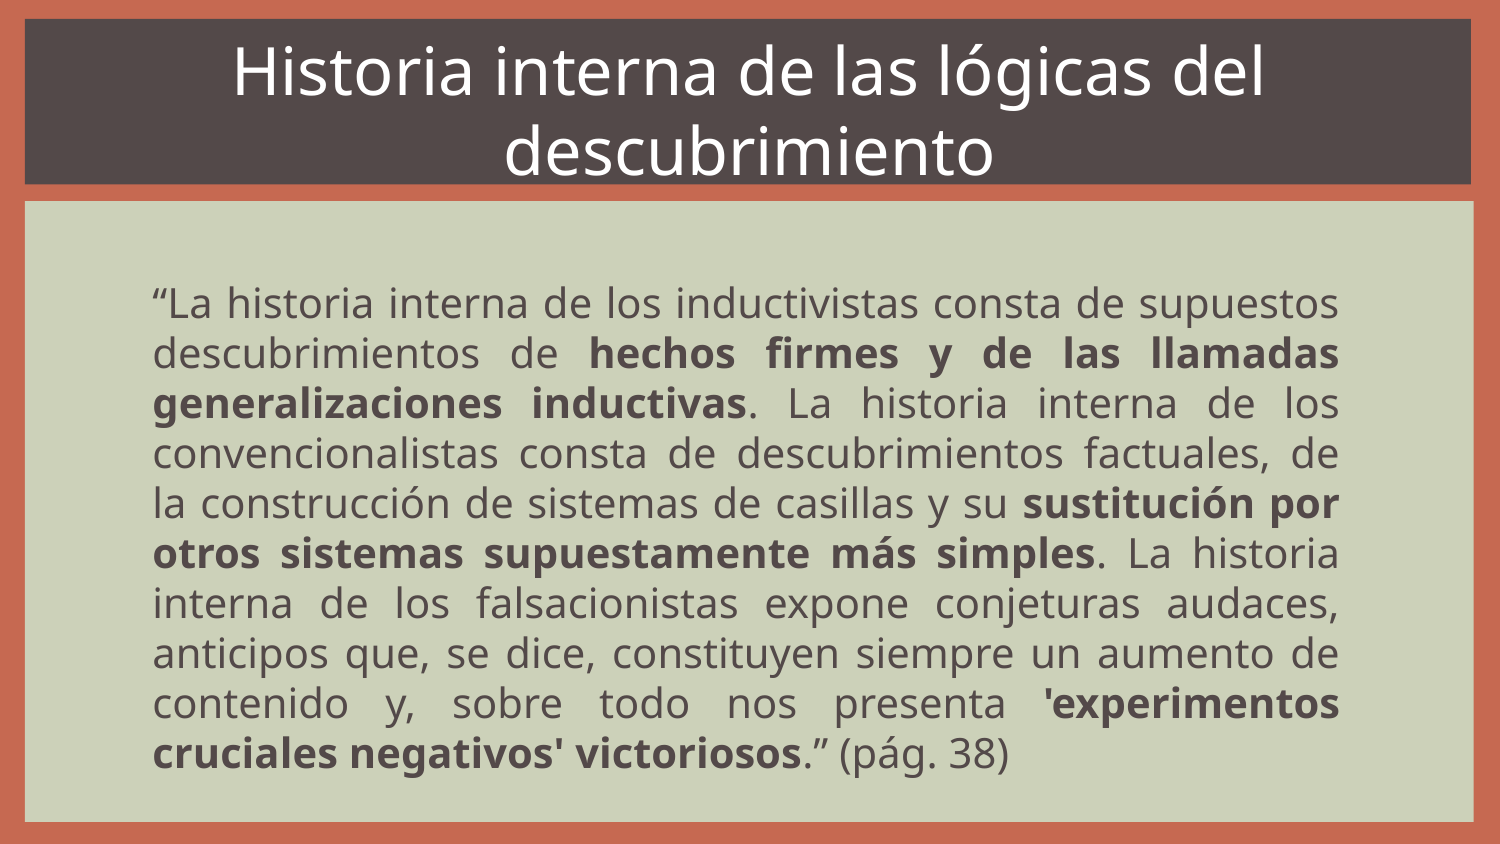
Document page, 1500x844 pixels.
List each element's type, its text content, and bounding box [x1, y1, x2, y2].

title Historia interna de las lógicas del descubrimiento [62, 43, 1438, 174]
list “La historia interna de los inductivistas consta de supuestos descubrimientos de hechos firmes y de las llamadas generalizaciones inductivas. La historia interna de los convencionalistas consta de descubrimientos factuales, de la construcción de sistemas de casillas y su sustitución por otros sistemas supuestamente más simples. La historia interna de los falsacionistas expone conjeturas audaces, anticipos que, se dice, constituyen siempre un aumento de contenido y, sobre todo nos presenta 'experimentos cruciales negativos' victoriosos.” (pág. 38) [62, 211, 1356, 754]
